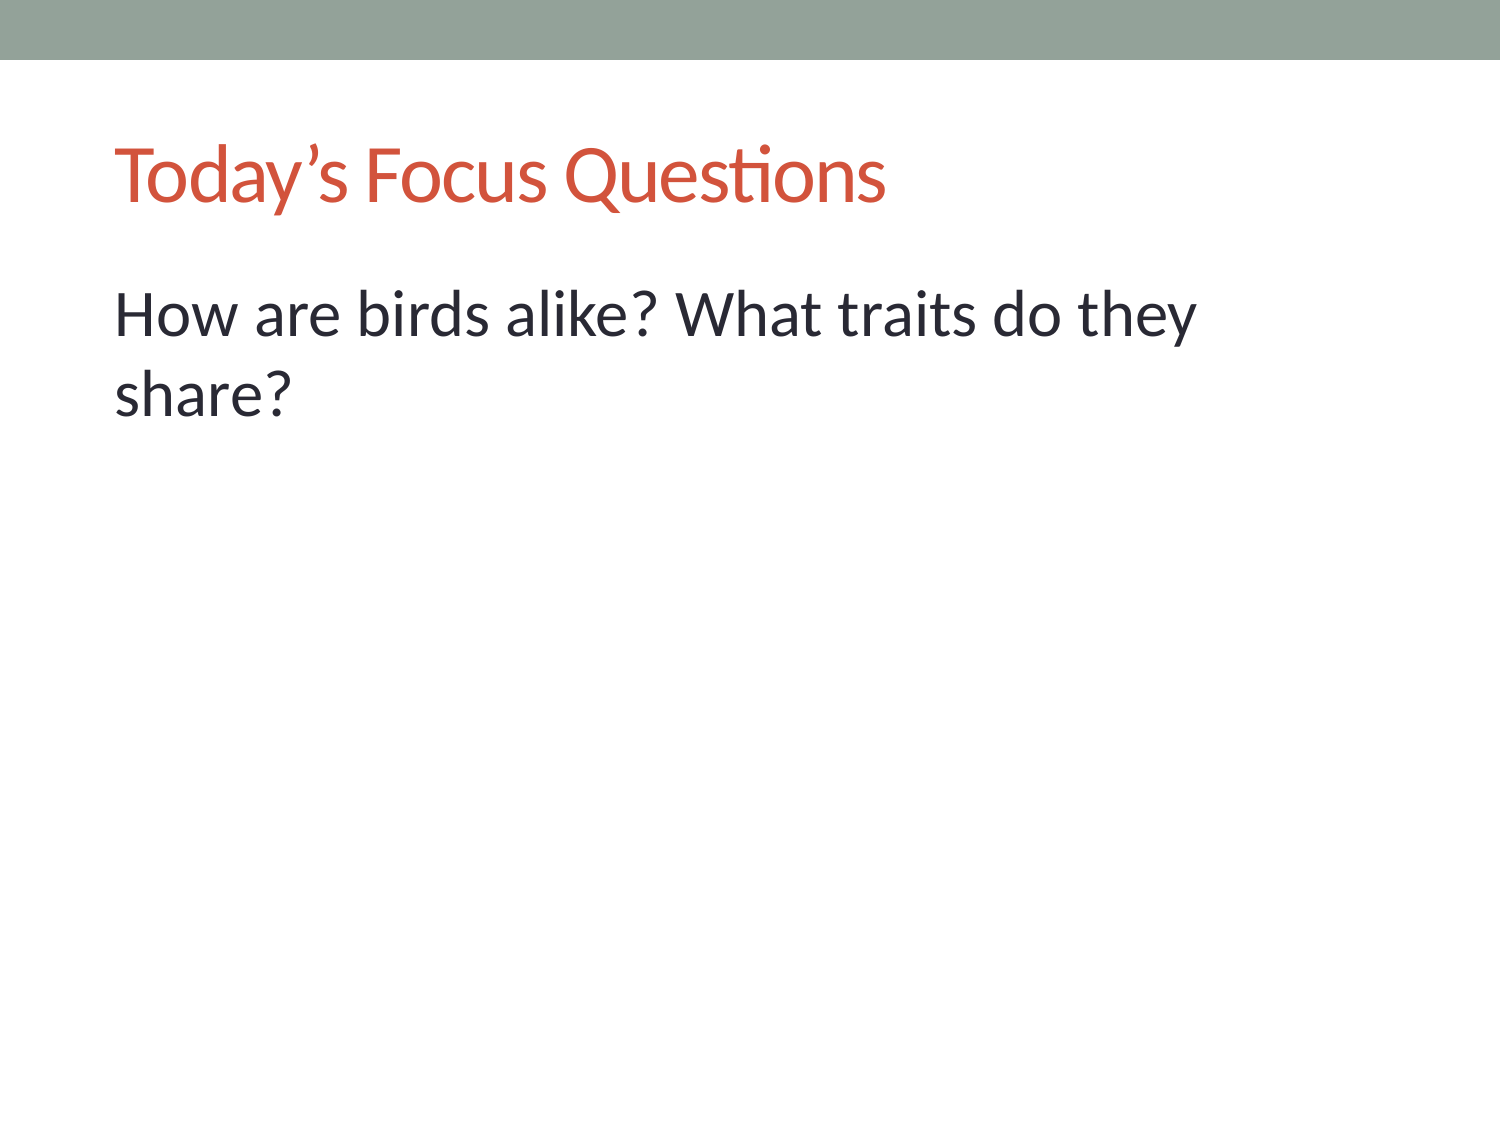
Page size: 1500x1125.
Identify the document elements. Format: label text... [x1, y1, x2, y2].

list How are birds alike? What traits do they share? [99, 262, 1400, 1063]
title Today’s Focus Questions [99, 87, 1425, 250]
